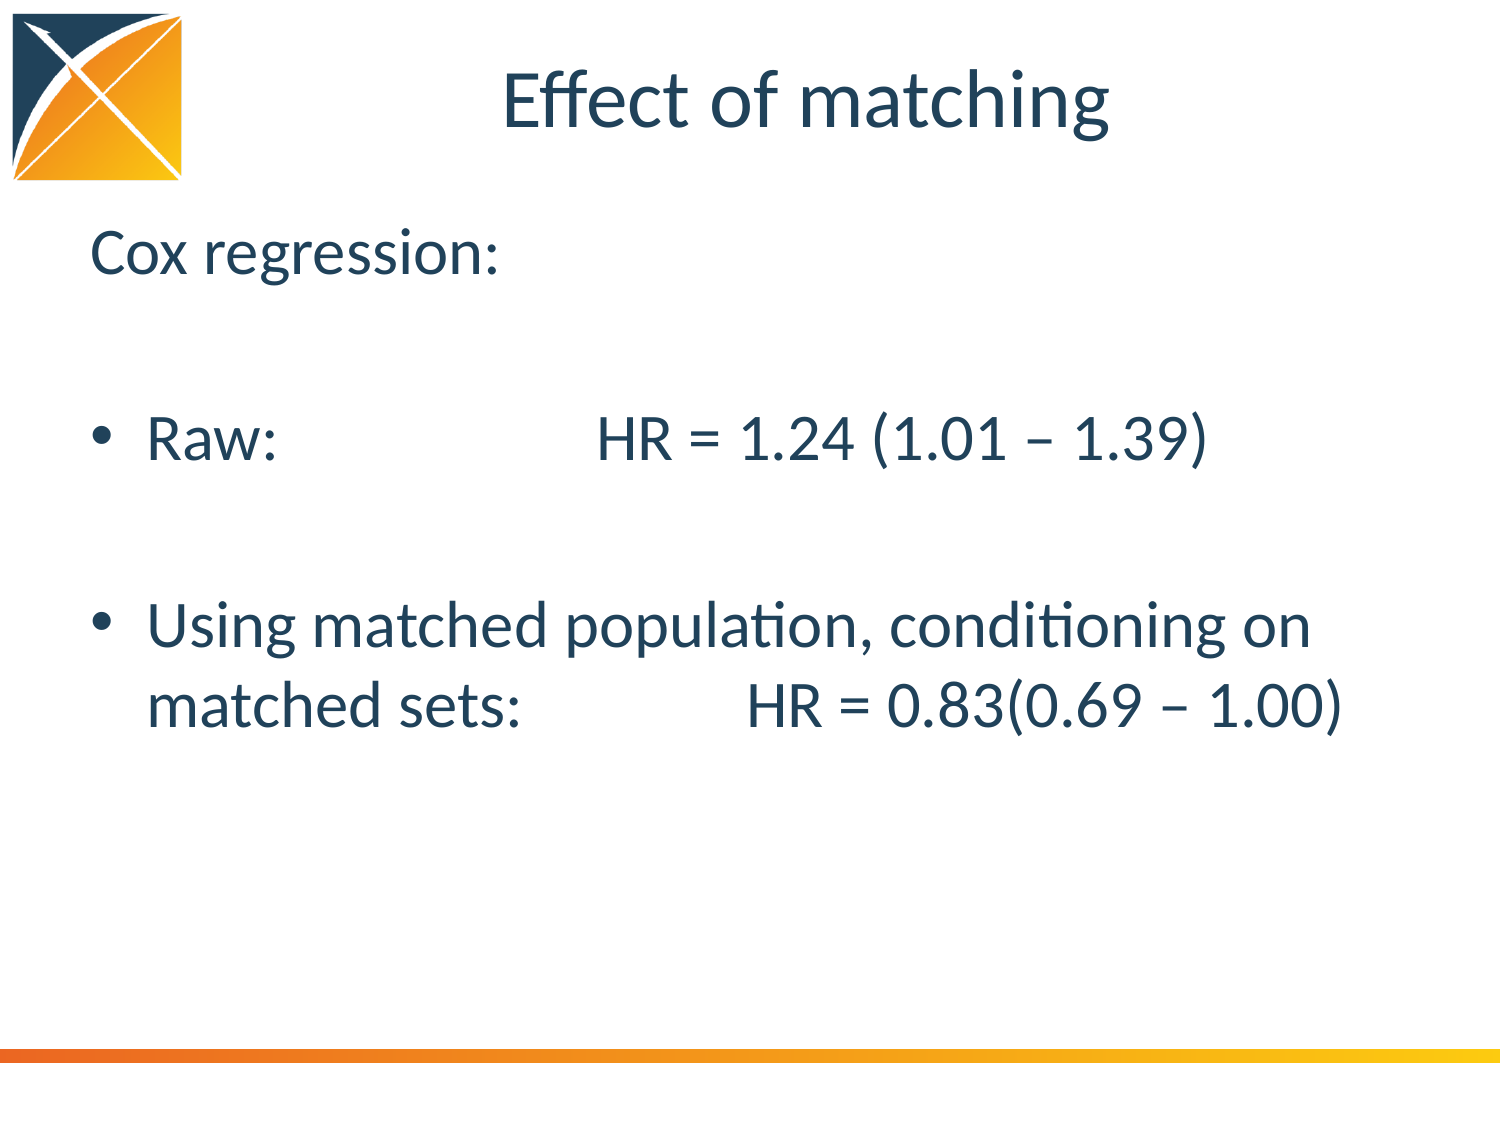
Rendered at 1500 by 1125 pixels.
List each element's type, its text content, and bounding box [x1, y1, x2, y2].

list Cox regression: Raw: HR = 1.24 (1.01 – 1.39) Using matched population, conditioning on matched sets: HR = 0.83(0.69 – 1.00) [75, 200, 1425, 1005]
title Effect of matching [187, 24, 1425, 163]
picture [0, 0, 206, 200]
